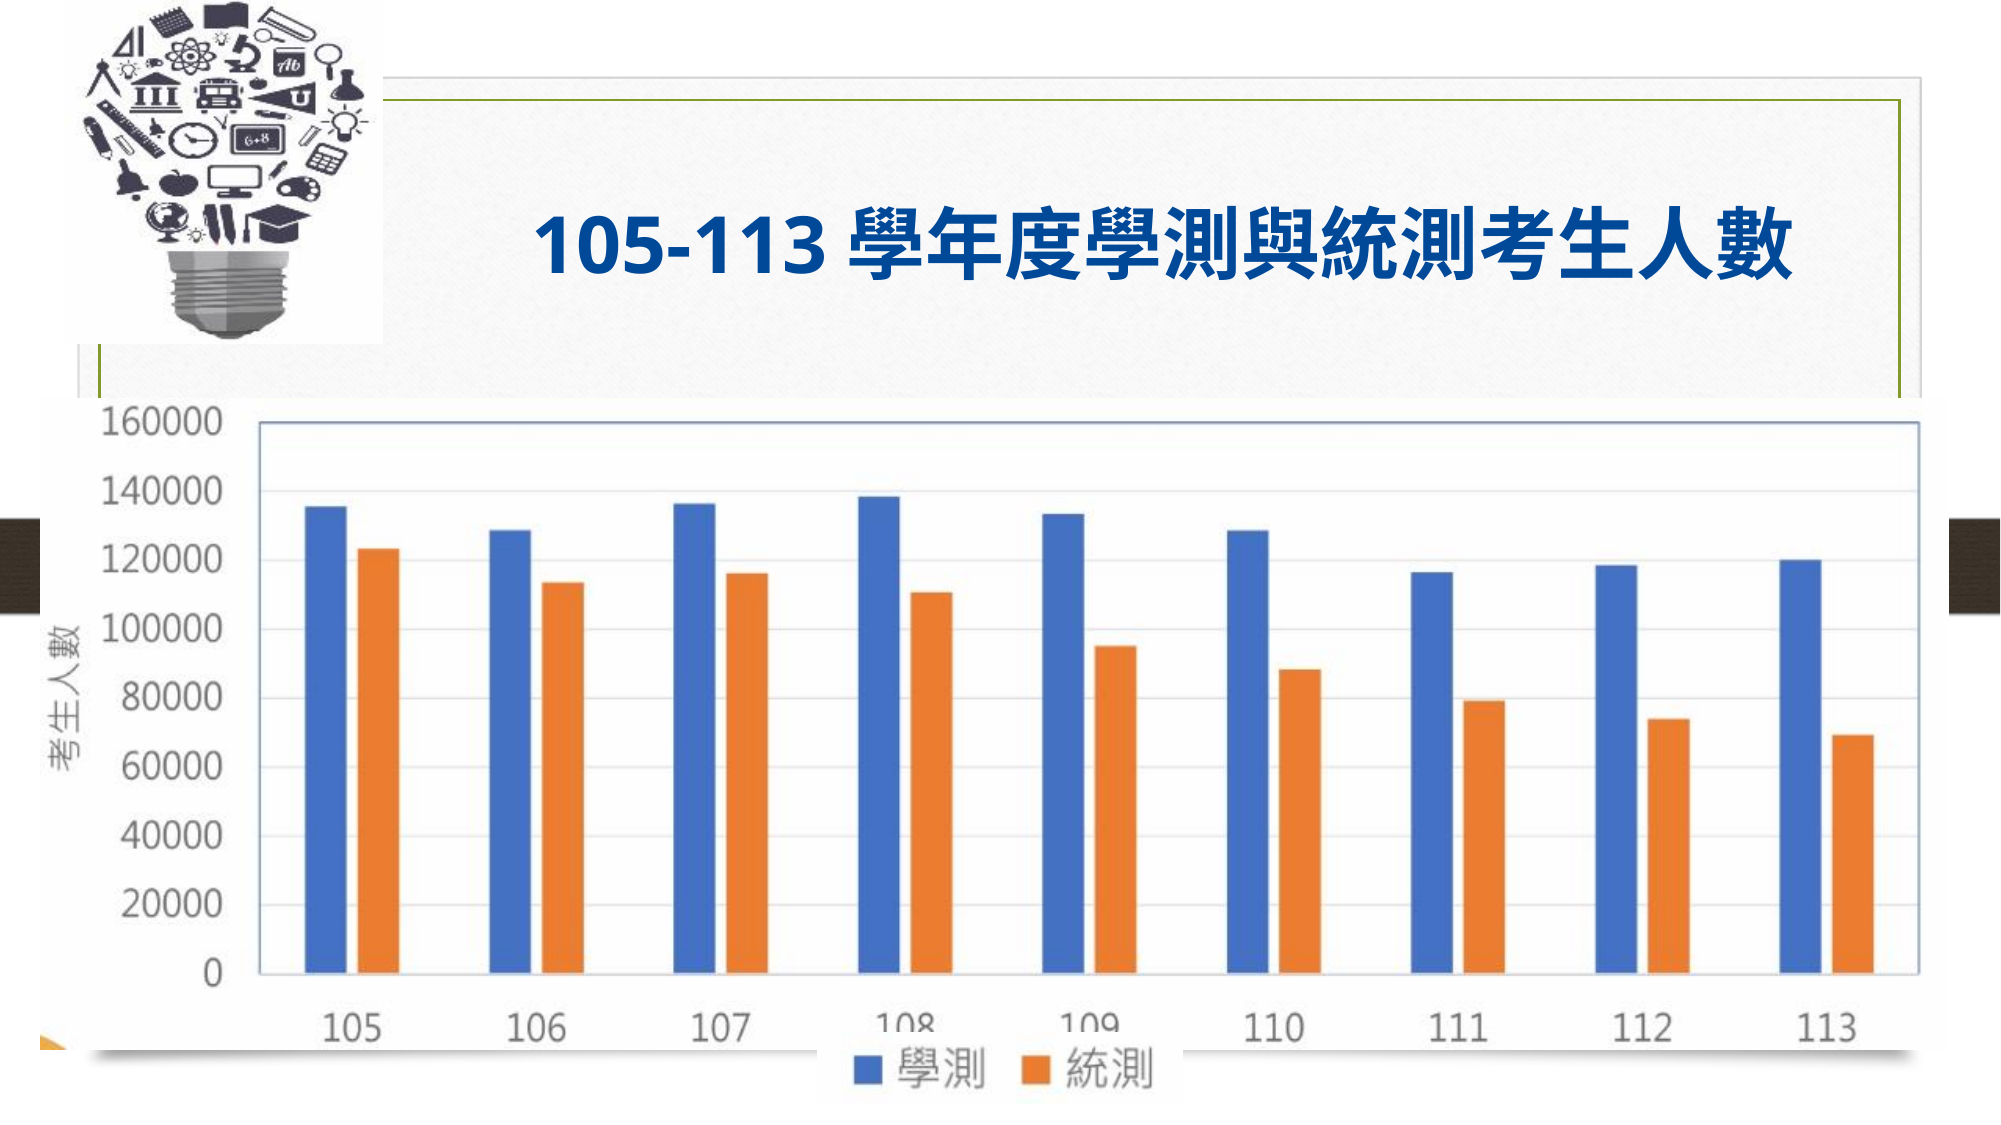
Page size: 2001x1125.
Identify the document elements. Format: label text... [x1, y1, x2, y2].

text_box 105-113學年度學測與統測考生人數 [516, 197, 1817, 291]
picture [0, 0, 2001, 1125]
